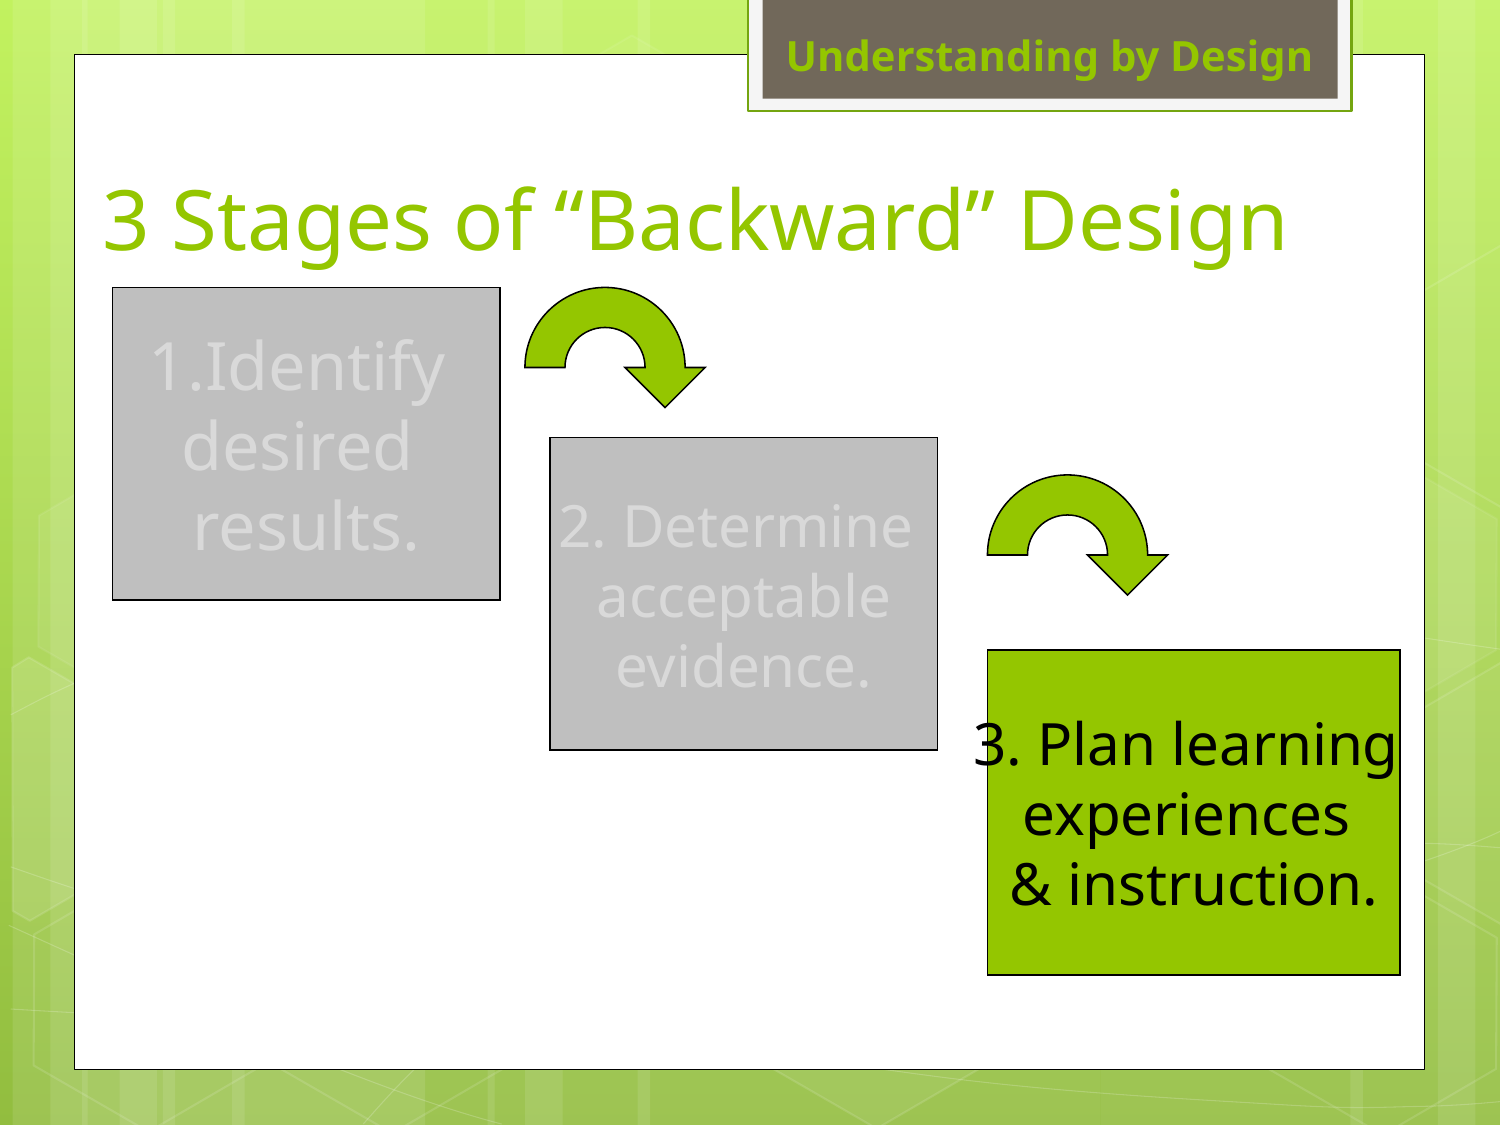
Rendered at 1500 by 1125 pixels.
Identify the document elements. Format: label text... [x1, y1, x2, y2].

text_box 2. Determine acceptable evidence. [549, 437, 938, 750]
text_box [987, 474, 1168, 596]
title 3 Stages of “Backward” Design [87, 137, 1463, 275]
text_box [524, 287, 706, 408]
text_box 3. Plan learning experiences & instruction. [987, 650, 1400, 975]
text_box Identify desired results. [112, 287, 500, 600]
